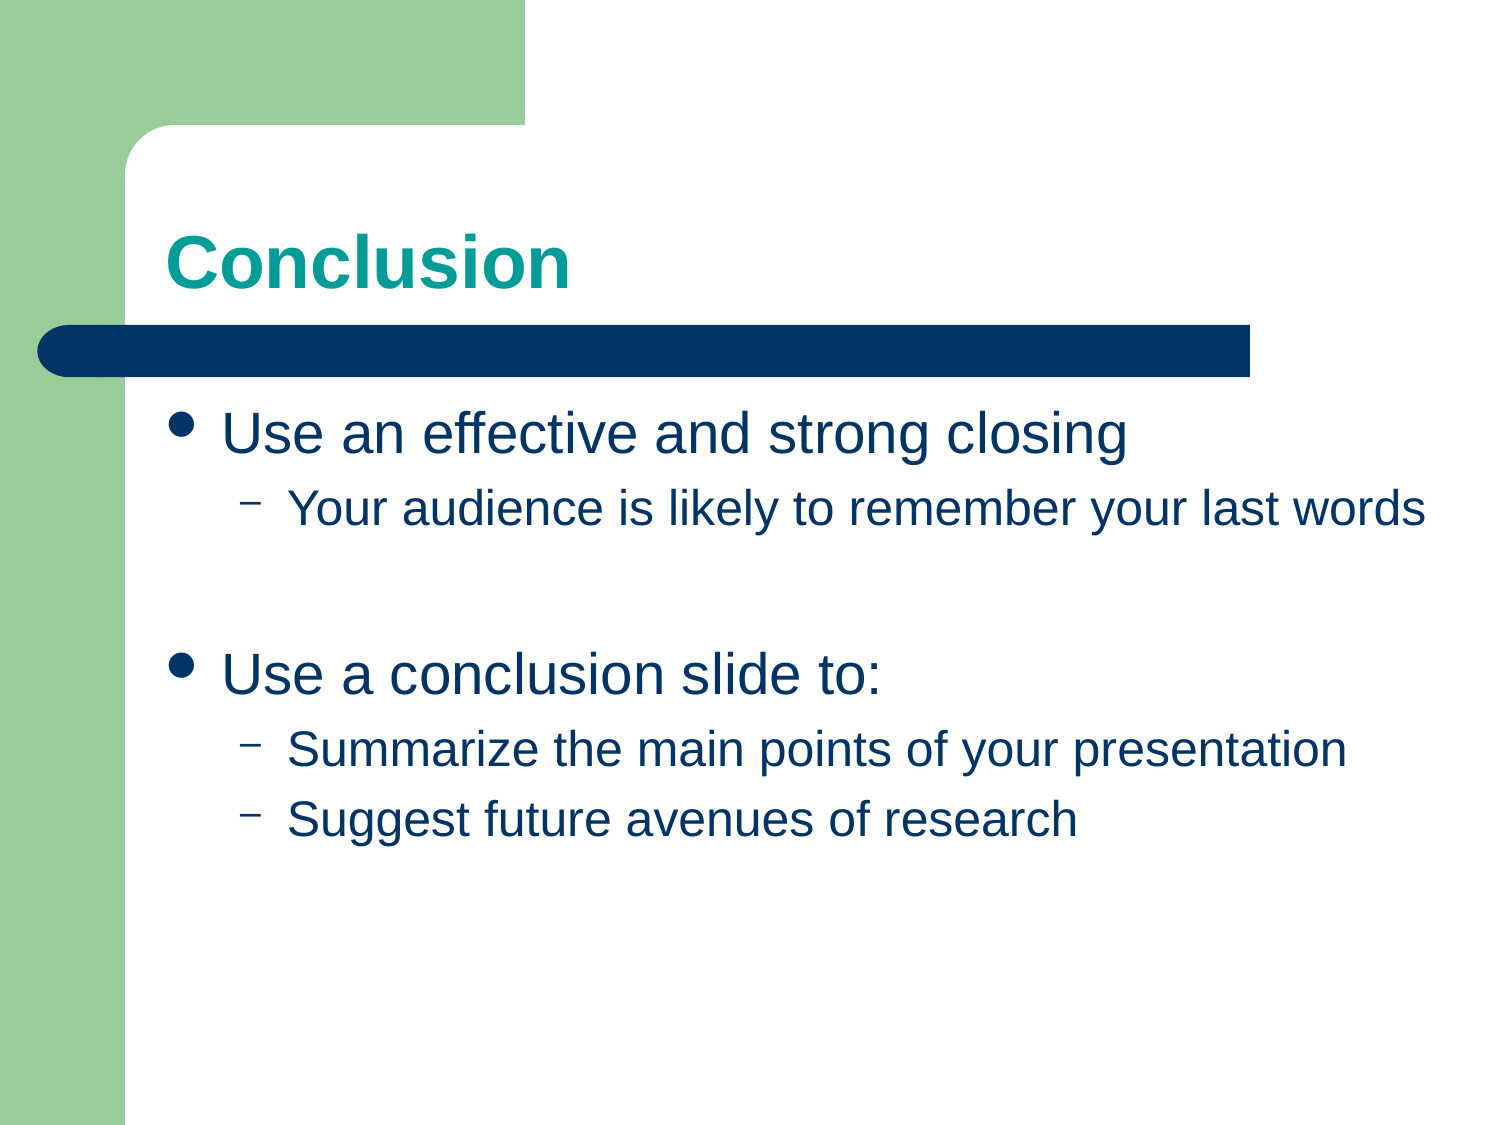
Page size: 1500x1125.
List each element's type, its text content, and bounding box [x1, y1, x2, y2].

title Conclusion [150, 125, 1463, 313]
list Use an effective and strong closing Your audience is likely to remember your last words Use a conclusion slide to: Summarize the main points of your presentation Suggest future avenues of research [150, 387, 1463, 1000]
